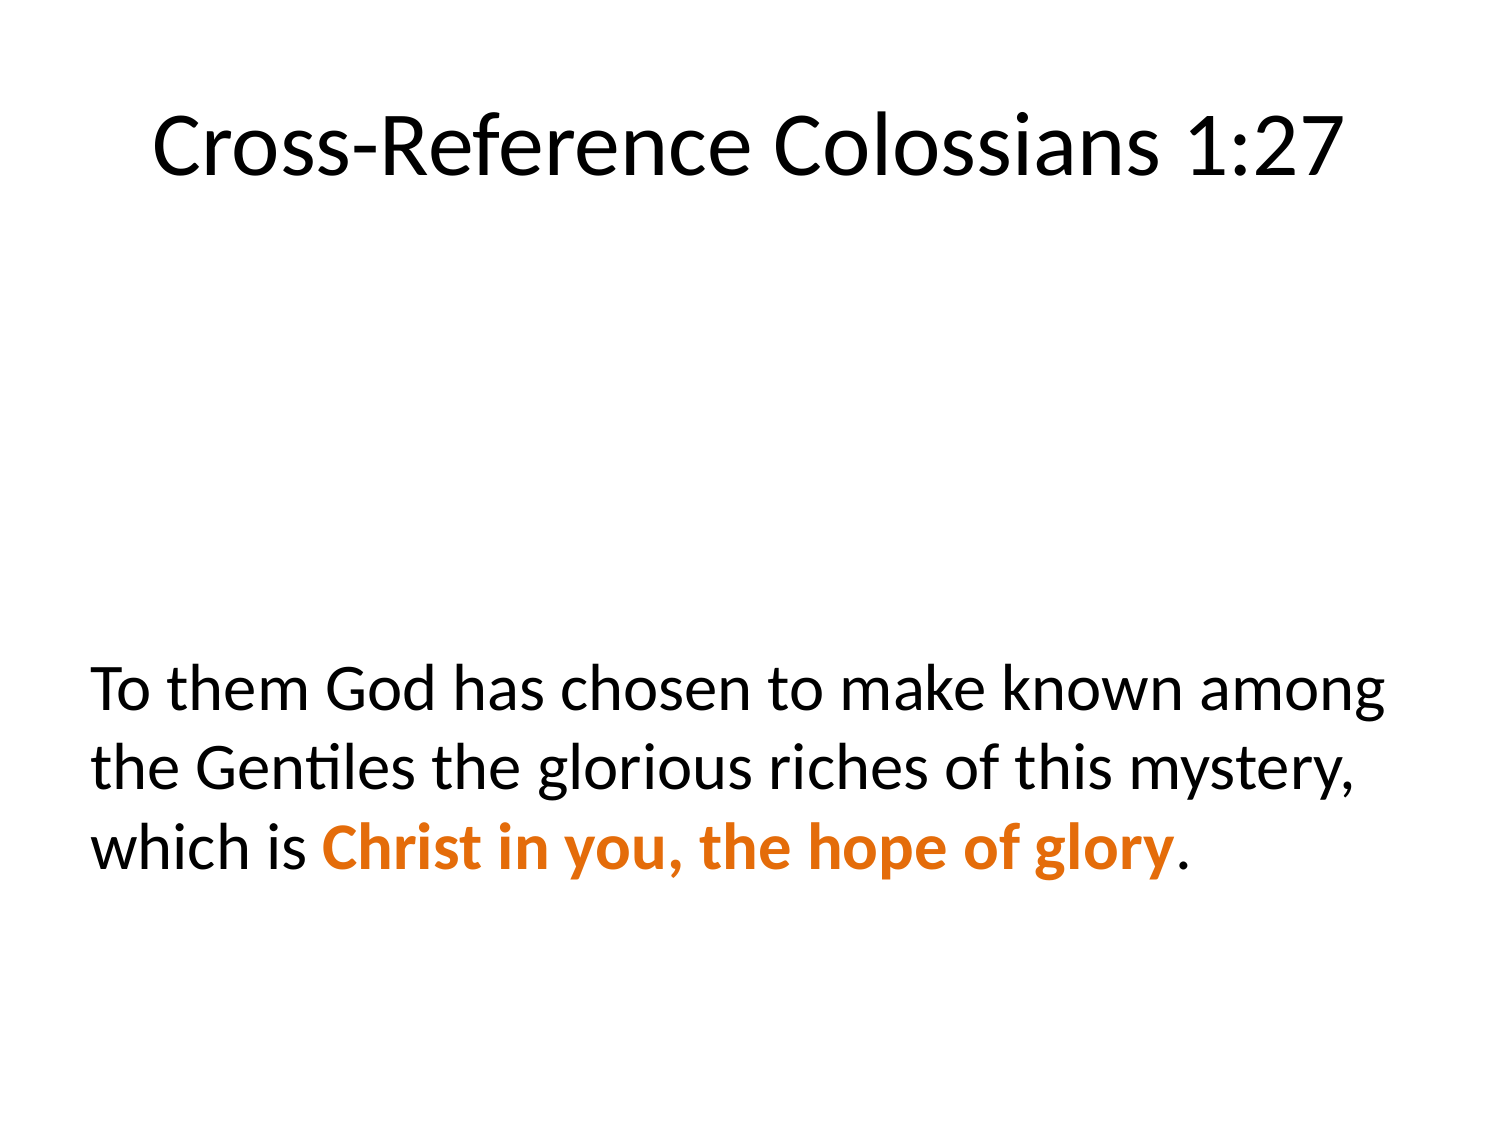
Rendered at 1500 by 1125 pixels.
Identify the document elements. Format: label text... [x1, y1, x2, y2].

title Cross-Reference Colossians 1:27 [75, 45, 1425, 233]
list To them God has chosen to make known among the Gentiles the glorious riches of this mystery, which is Christ in you, the hope of glory. [75, 262, 1425, 1005]
